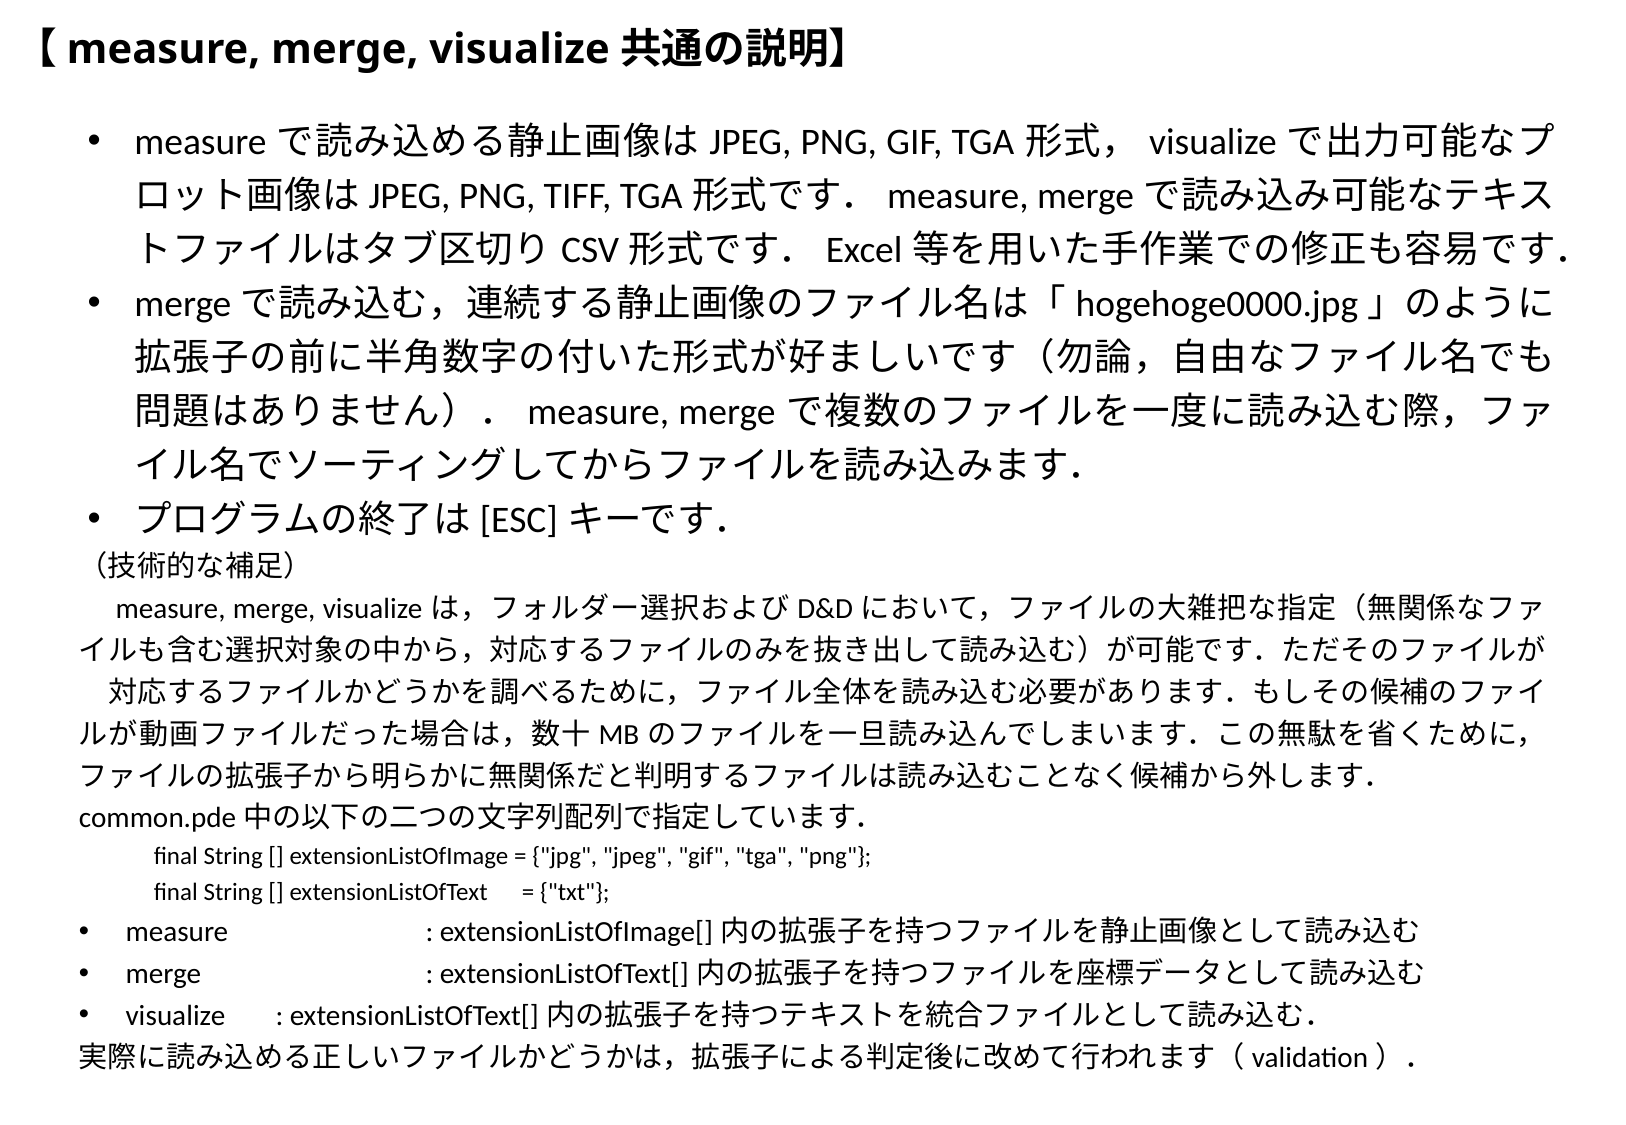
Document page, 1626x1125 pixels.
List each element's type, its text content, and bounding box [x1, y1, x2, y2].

text_box （技術的な補足） measure, merge, visualizeは，フォルダー選択およびD&Dにおいて，ファイルの大雑把な指定（無関係なファイルも含む選択対象の中から，対応するファイルのみを抜き出して読み込む）が可能です．ただそのファイルが 対応するファイルかどうかを調べるために，ファイル全体を読み込む必要があります．もしその候補のファイルが動画ファイルだった場合は，数十MBのファイルを一旦読み込んでしまいます．この無駄を省くために，ファイルの拡張子から明らかに無関係だと判明するファイルは読み込むことなく候補から外します． common.pde中の以下の二つの文字列配列で指定しています． final String [] extensionListOfImage = {"jpg", "jpeg", "gif", "tga", "png"}; final String [] extensionListOfText = {"txt"}; measure : extensionListOfImage[]内の拡張子を持つファイルを静止画像として読み込む merge : extensionListOfText[]内の拡張子を持つファイルを座標データとして読み込む visualize : extensionListOfText[]内の拡張子を持つテキストを統合ファイルとして読み込む． 実際に読み込める正しいファイルかどうかは，拡張子による判定後に改めて行われます（validation）． [63, 532, 1561, 1081]
text_box measureで読み込める静止画像はJPEG, PNG, GIF, TGA形式，visualizeで出力可能なプロット画像はJPEG, PNG, TIFF, TGA形式です．measure, mergeで読み込み可能なテキストファイルはタブ区切りCSV形式です．Excel等を用いた手作業での修正も容易です． mergeで読み込む，連続する静止画像のファイル名は「hogehoge0000.jpg」のように拡張子の前に半角数字の付いた形式が好ましいです（勿論，自由なファイル名でも問題はありません）．measure, mergeで複数のファイルを一度に読み込む際，ファイル名でソーティングしてからファイルを読み込みます． プログラムの終了は[ESC]キーです． [72, 100, 1570, 548]
title 【measure, merge, visualize共通の説明】 [0, 0, 1625, 101]
